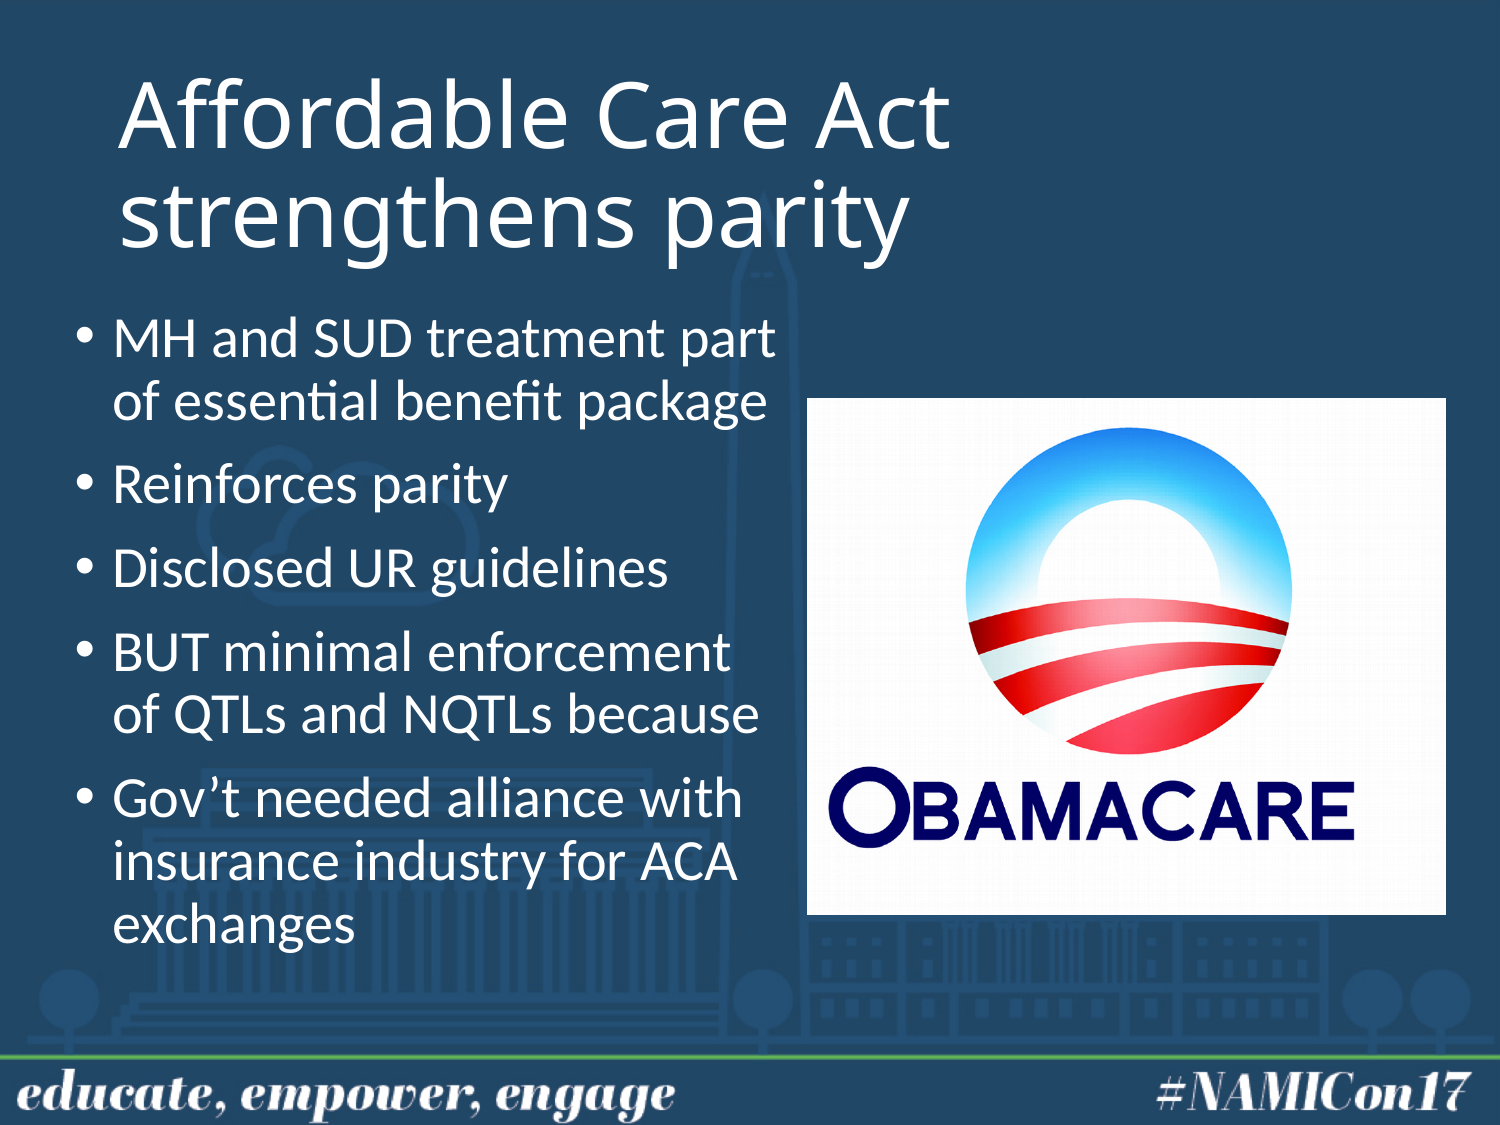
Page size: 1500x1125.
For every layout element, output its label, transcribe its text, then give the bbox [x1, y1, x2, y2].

list MH and SUD treatment part of essential benefit package Reinforces parity Disclosed UR guidelines BUT minimal enforcement of QTLs and NQTLs because Gov’t needed alliance with insurance industry for ACA exchanges [59, 299, 808, 1014]
picture [0, 0, 1500, 1125]
title Affordable Care Act strengthens parity [103, 59, 1397, 278]
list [807, 398, 1446, 915]
